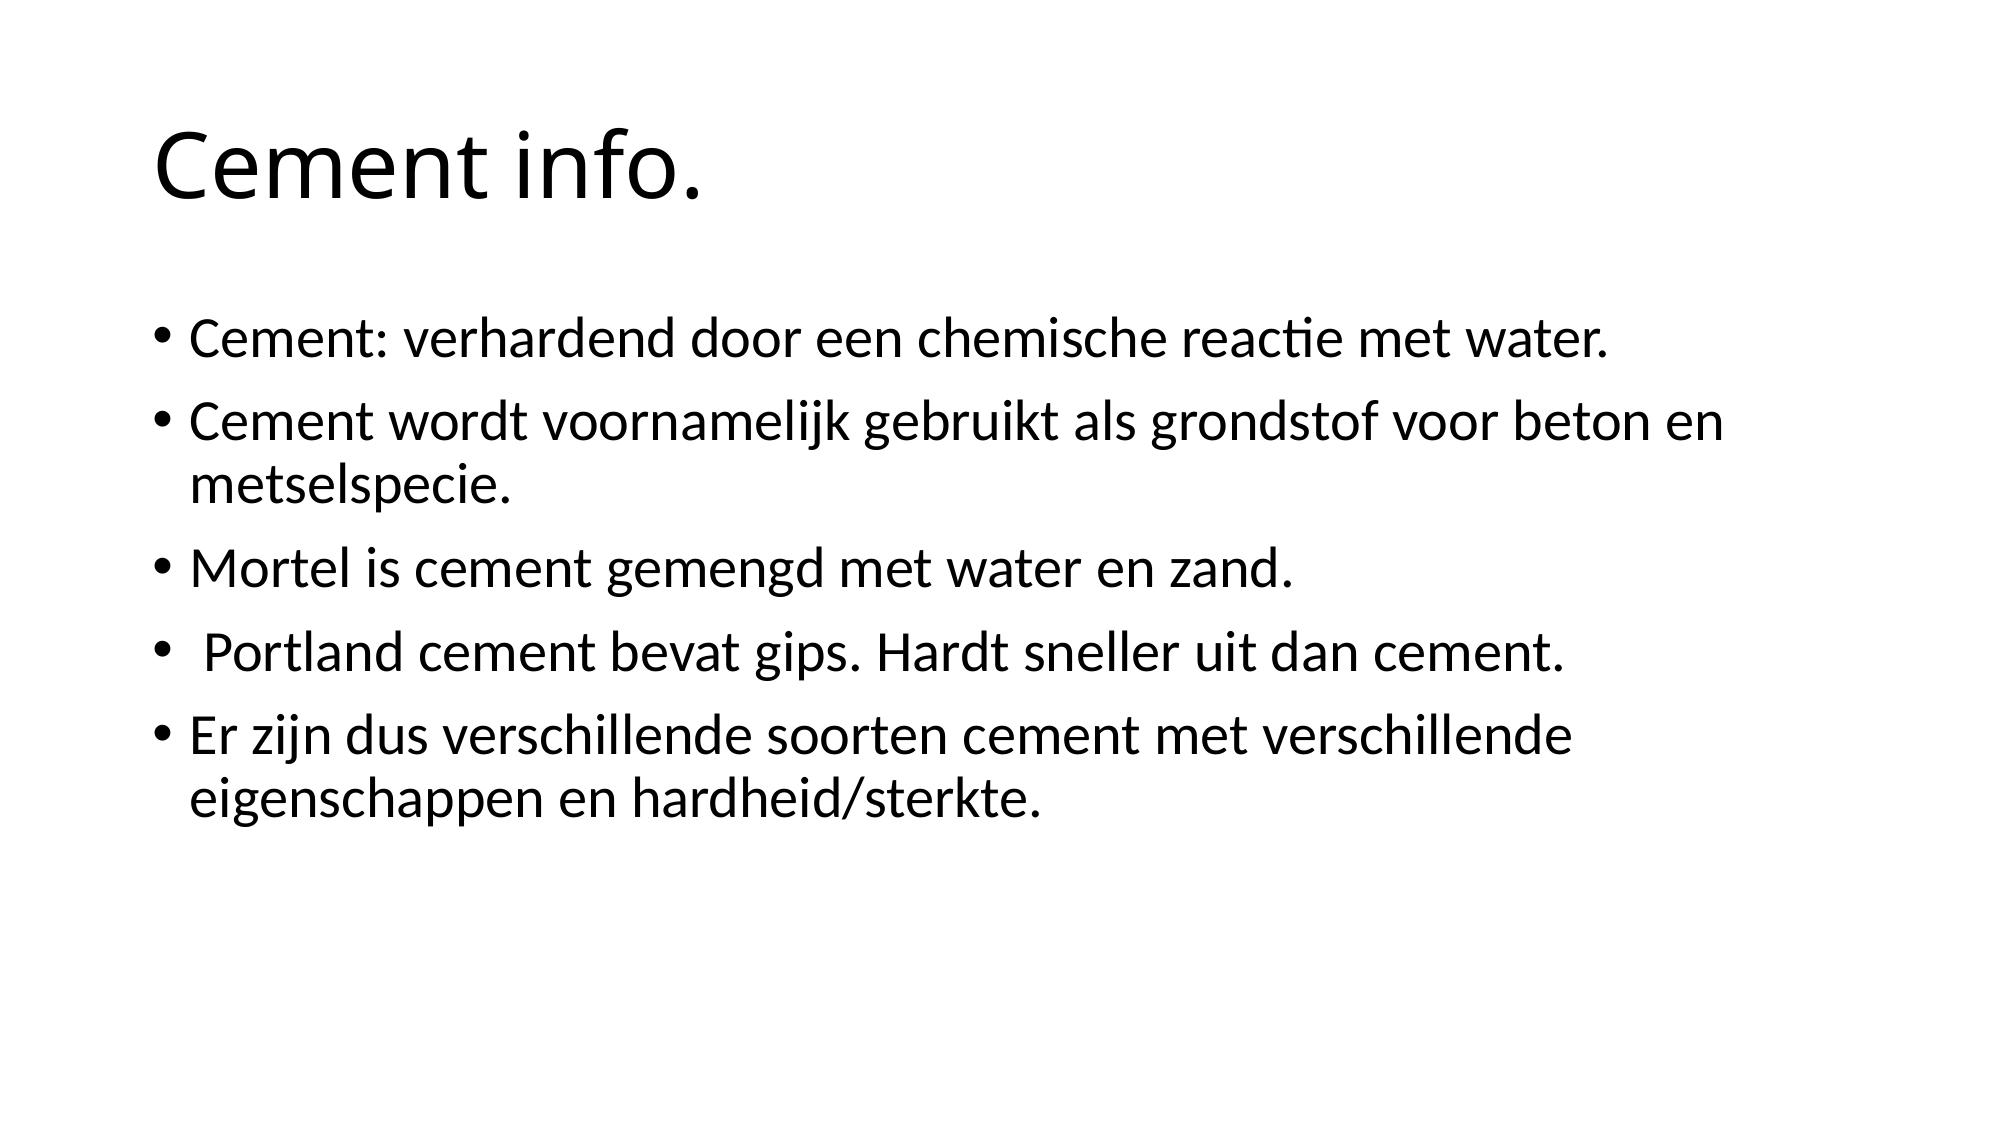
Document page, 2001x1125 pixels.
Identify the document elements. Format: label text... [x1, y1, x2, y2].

list Cement: verhardend door een chemische reactie met water. Cement wordt voornamelijk gebruikt als grondstof voor beton en metselspecie. Mortel is cement gemengd met water en zand. Portland cement bevat gips. Hardt sneller uit dan cement. Er zijn dus verschillende soorten cement met verschillende eigenschappen en hardheid/sterkte. [137, 299, 1863, 1014]
title Cement info. [137, 59, 1863, 278]
